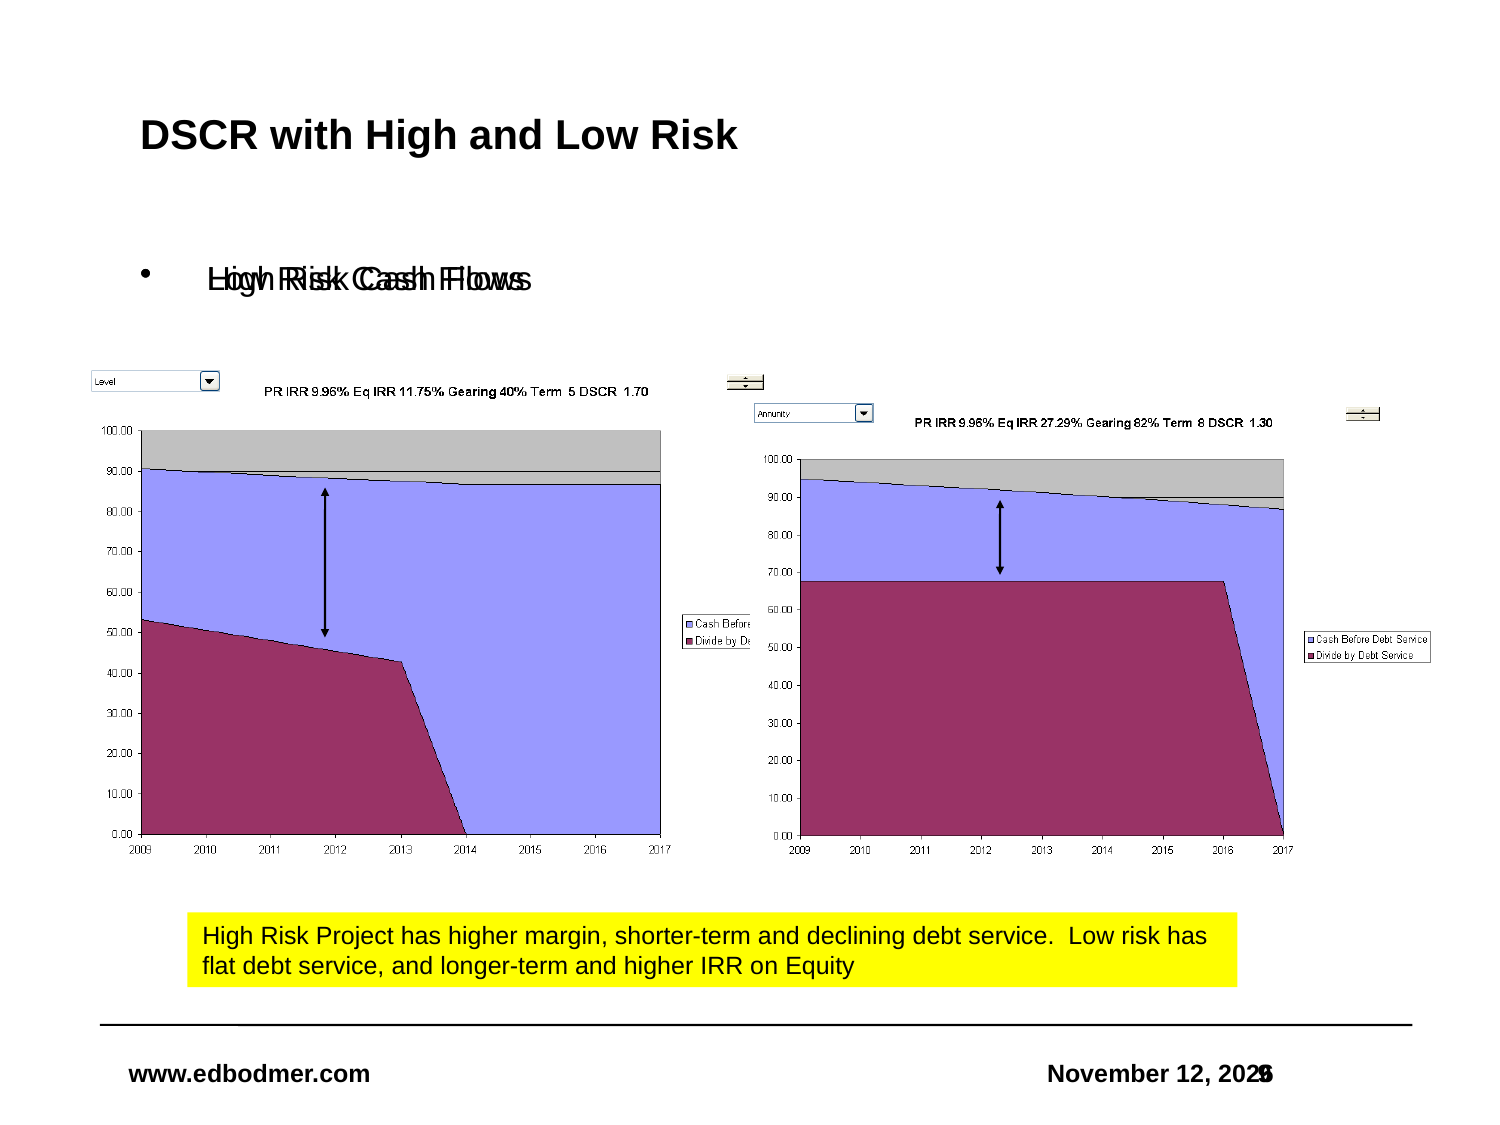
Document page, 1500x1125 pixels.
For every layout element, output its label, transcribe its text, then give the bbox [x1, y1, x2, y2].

title DSCR with High and Low Risk [124, 99, 1288, 226]
list Low Risk Cash Flows [124, 249, 1376, 398]
picture [87, 366, 1437, 872]
list Low Risk Cash Flows [124, 878, 1376, 1001]
text_box High Risk Project has higher margin, shorter-term and declining debt service. Low risk has flat debt service, and longer-term and higher IRR on Equity [187, 912, 1238, 988]
